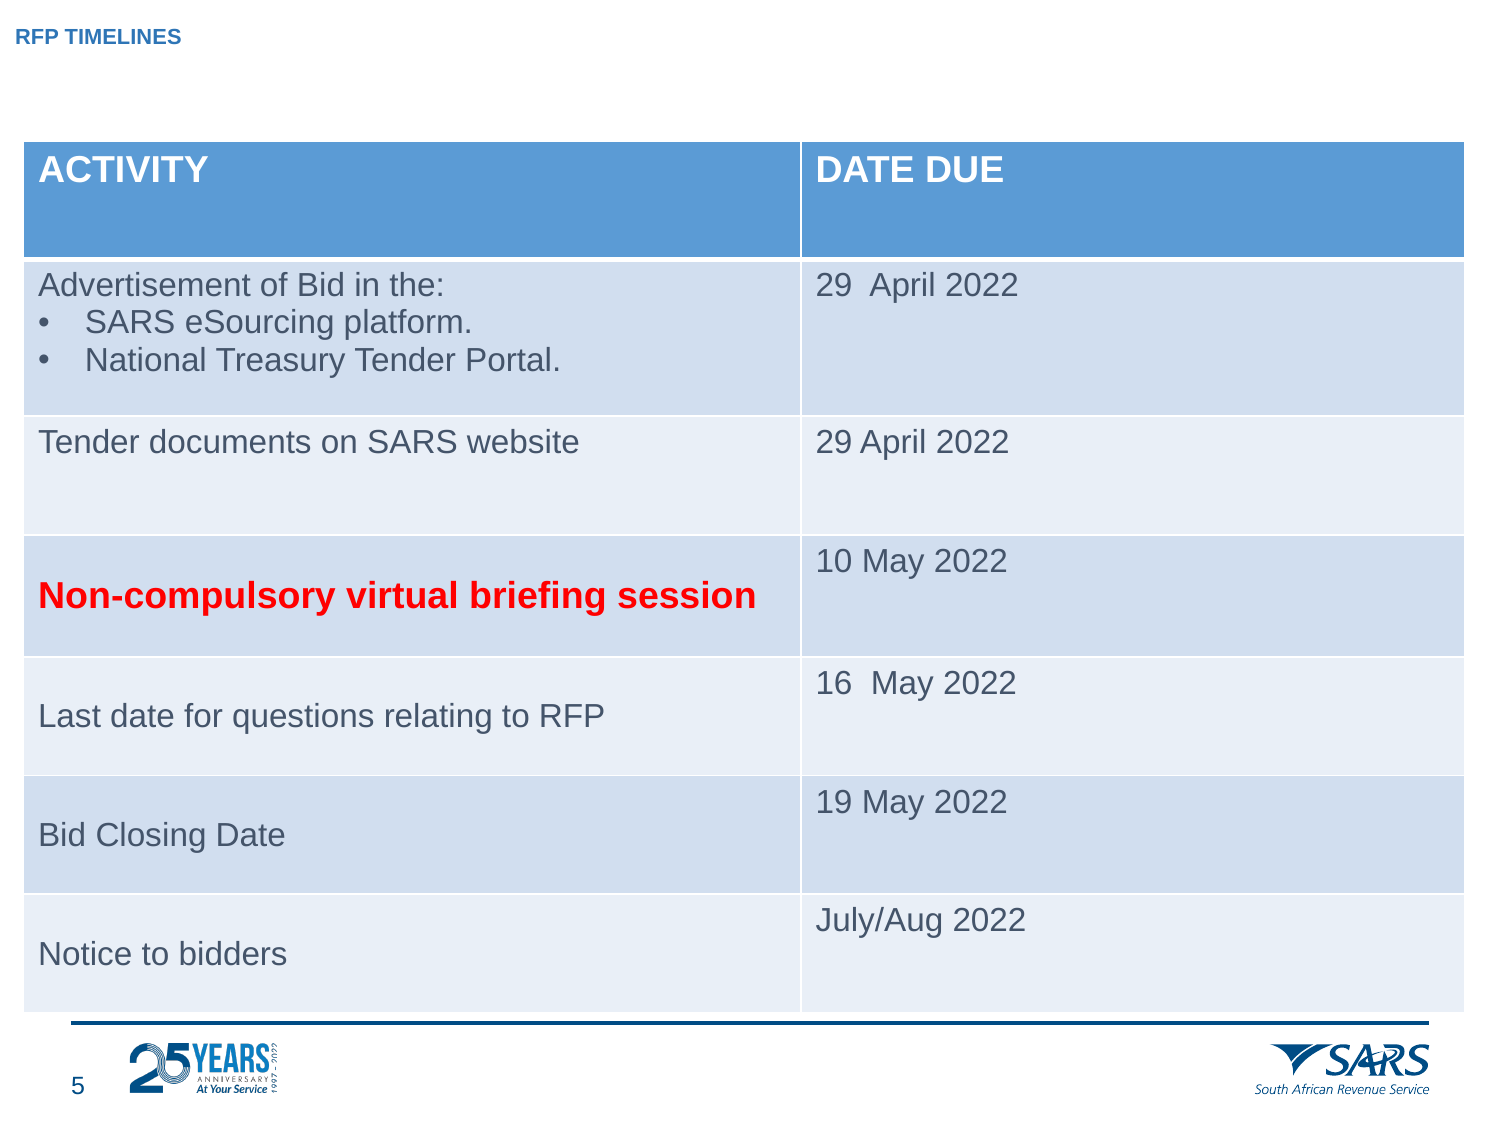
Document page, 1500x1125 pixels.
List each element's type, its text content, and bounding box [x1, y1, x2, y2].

table_cell Tender documents on SARS website [24, 417, 800, 534]
title RFP TIMELINES [0, 18, 1294, 106]
table_cell 29 April 2022 [802, 262, 1464, 415]
table_header DATE DUE [802, 142, 1464, 257]
table_cell 16 May 2022 [802, 658, 1464, 775]
table_cell Non-compulsory virtual briefing session [24, 536, 800, 656]
table_header ACTIVITY [24, 142, 800, 257]
slide_number 4 [56, 1054, 394, 1115]
table_cell 29 April 2022 [802, 417, 1464, 534]
table_cell July/Aug 2022 [802, 895, 1464, 1012]
table_cell 19 May 2022 [802, 776, 1464, 893]
table_cell Notice to bidders [24, 895, 800, 1012]
table_cell Last date for questions relating to RFP [24, 658, 800, 775]
table_cell Bid Closing Date [24, 776, 800, 893]
table_cell Advertisement of Bid in the: SARS eSourcing platform. National Treasury Tender Portal. [24, 262, 800, 415]
table_cell 10 May 2022 [802, 536, 1464, 656]
